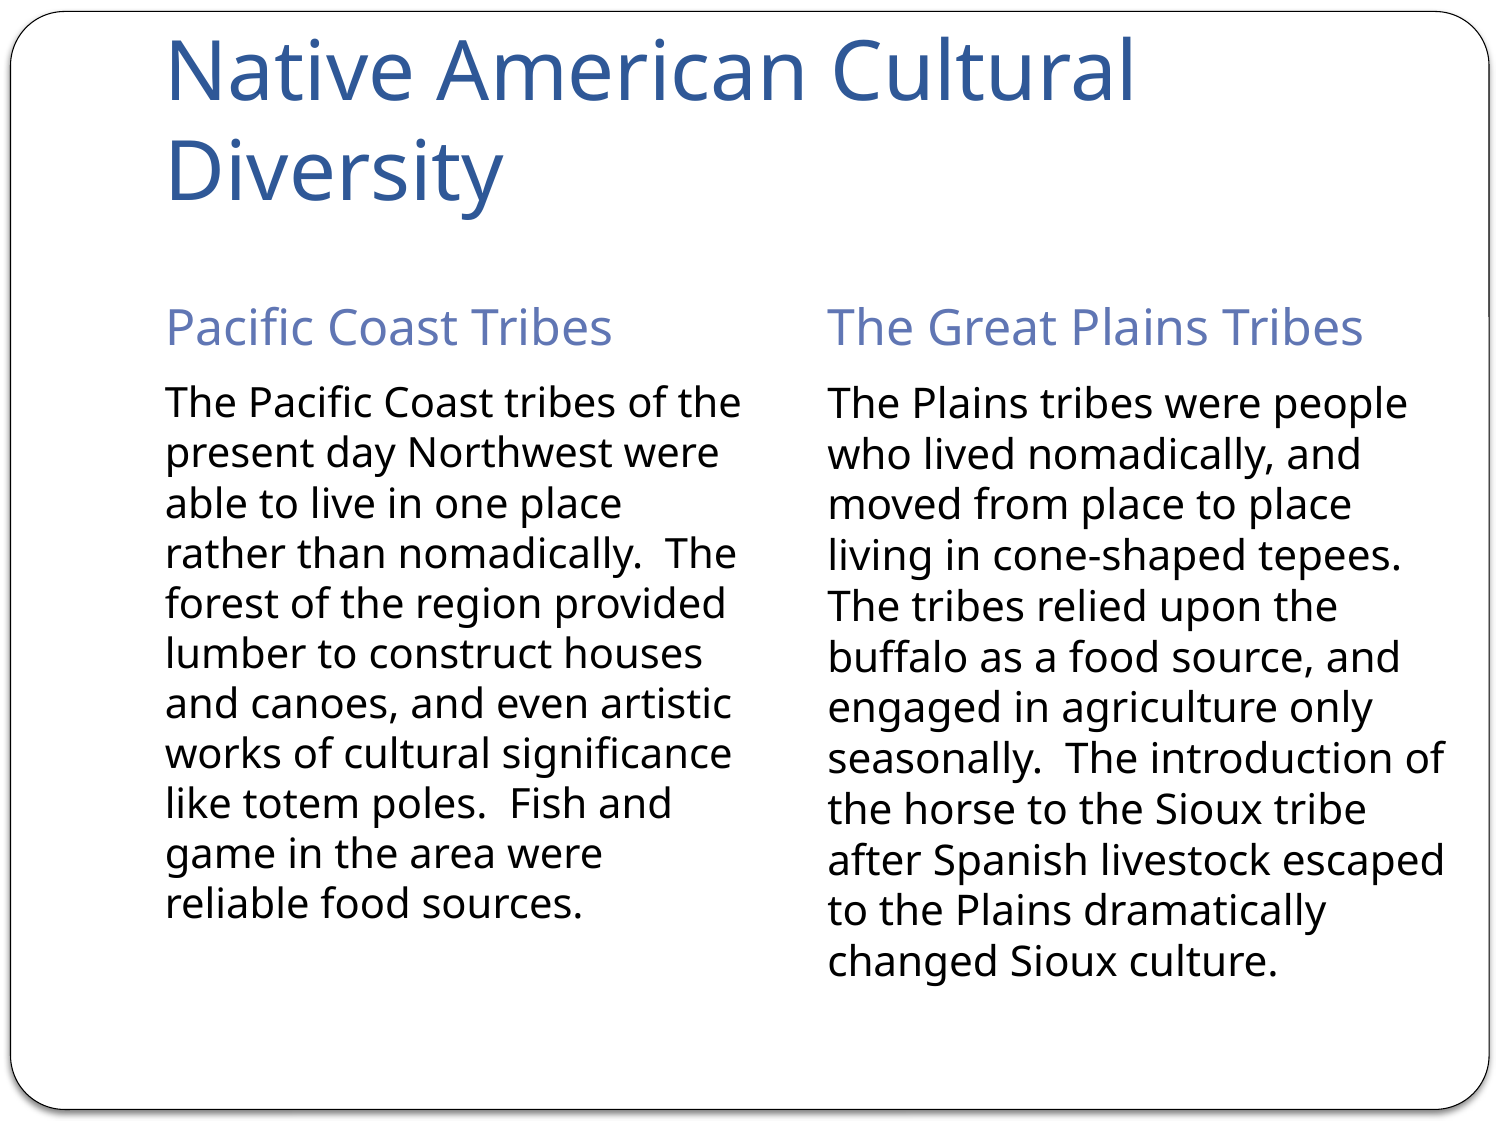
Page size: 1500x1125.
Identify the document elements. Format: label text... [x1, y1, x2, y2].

list The Plains tribes were people who lived nomadically, and moved from place to place living in cone-shaped tepees. The tribes relied upon the buffalo as a food source, and engaged in agriculture only seasonally. The introduction of the horse to the Sioux tribe after Spanish livestock escaped to the Plains dramatically changed Sioux culture. [812, 368, 1463, 1025]
list The Great Plains Tribes [811, 236, 1426, 364]
title Native American Cultural Diversity [150, 44, 1425, 233]
list Pacific Coast Tribes [149, 236, 763, 364]
list The Pacific Coast tribes of the present day Northwest were able to live in one place rather than nomadically. The forest of the region provided lumber to construct houses and canoes, and even artistic works of cultural significance like totem poles. Fish and game in the area were reliable food sources. [150, 368, 763, 1007]
